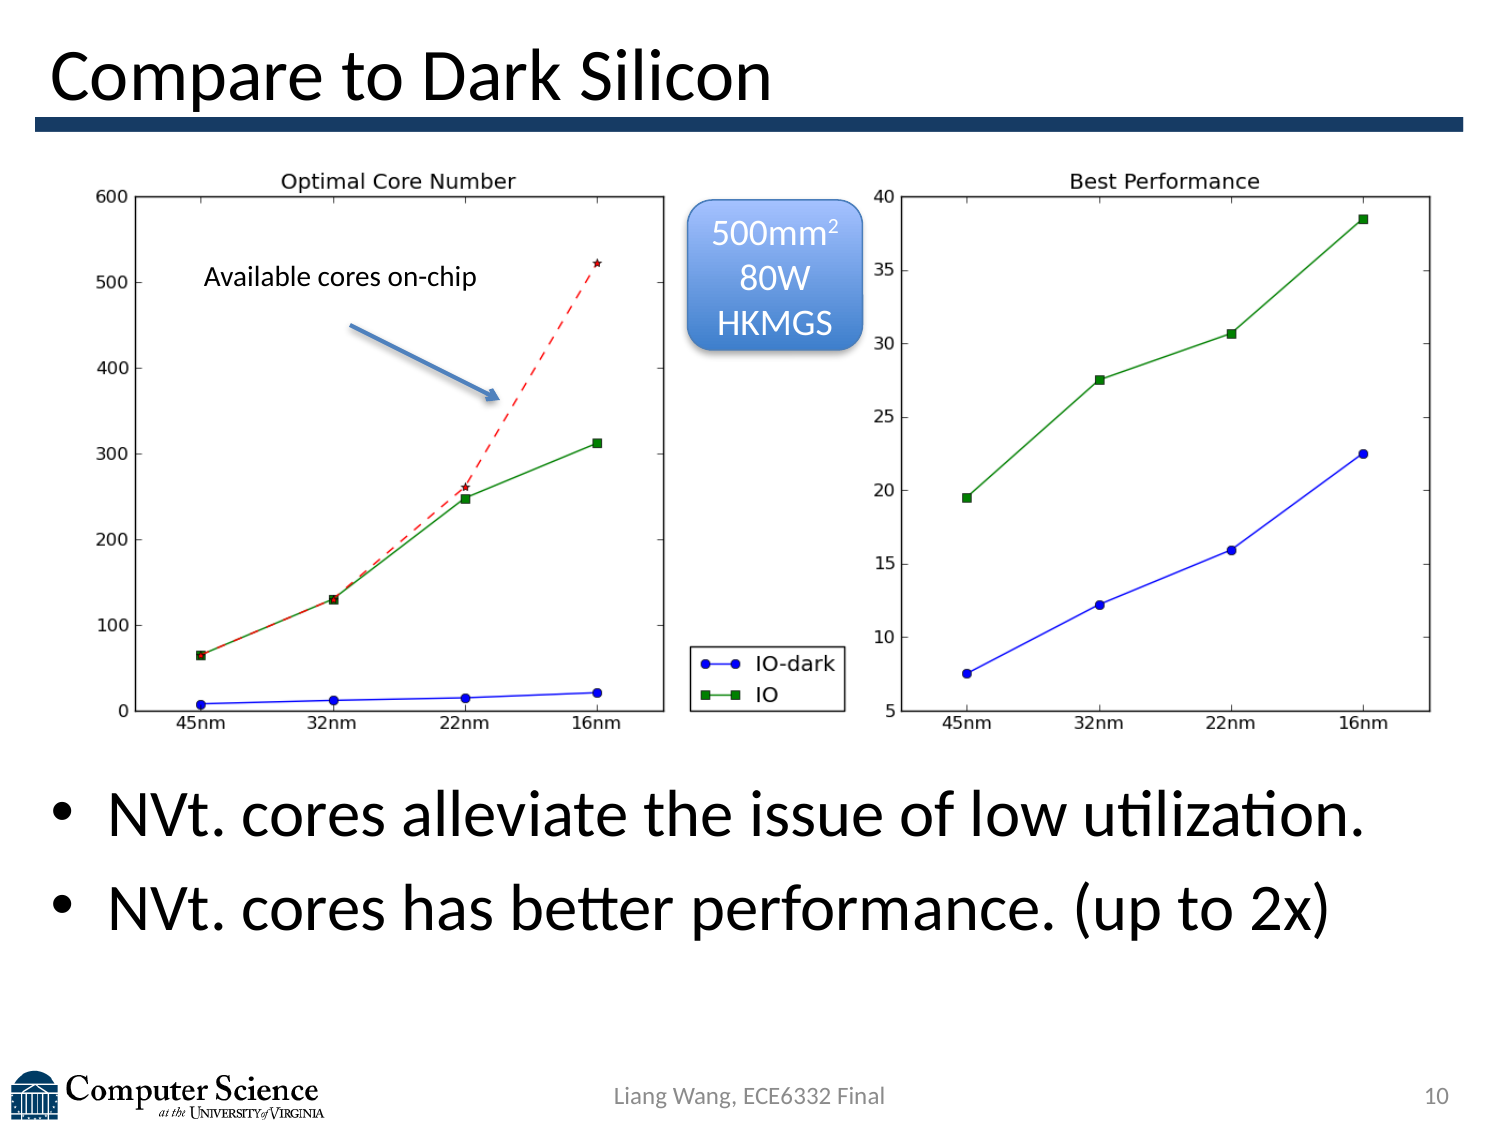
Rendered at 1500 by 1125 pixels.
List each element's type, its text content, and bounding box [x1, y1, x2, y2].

title Compare to Dark Silicon [35, 17, 1465, 123]
slide_number 10 [1114, 1064, 1465, 1125]
picture [0, 131, 1500, 776]
footer Liang Wang, ECE6332 Final [512, 1064, 988, 1125]
list NVt. cores alleviate the issue of low utilization. NVt. cores has better performance. (up to 2x) [35, 784, 1465, 1005]
picture [8, 1069, 330, 1120]
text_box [349, 324, 501, 401]
